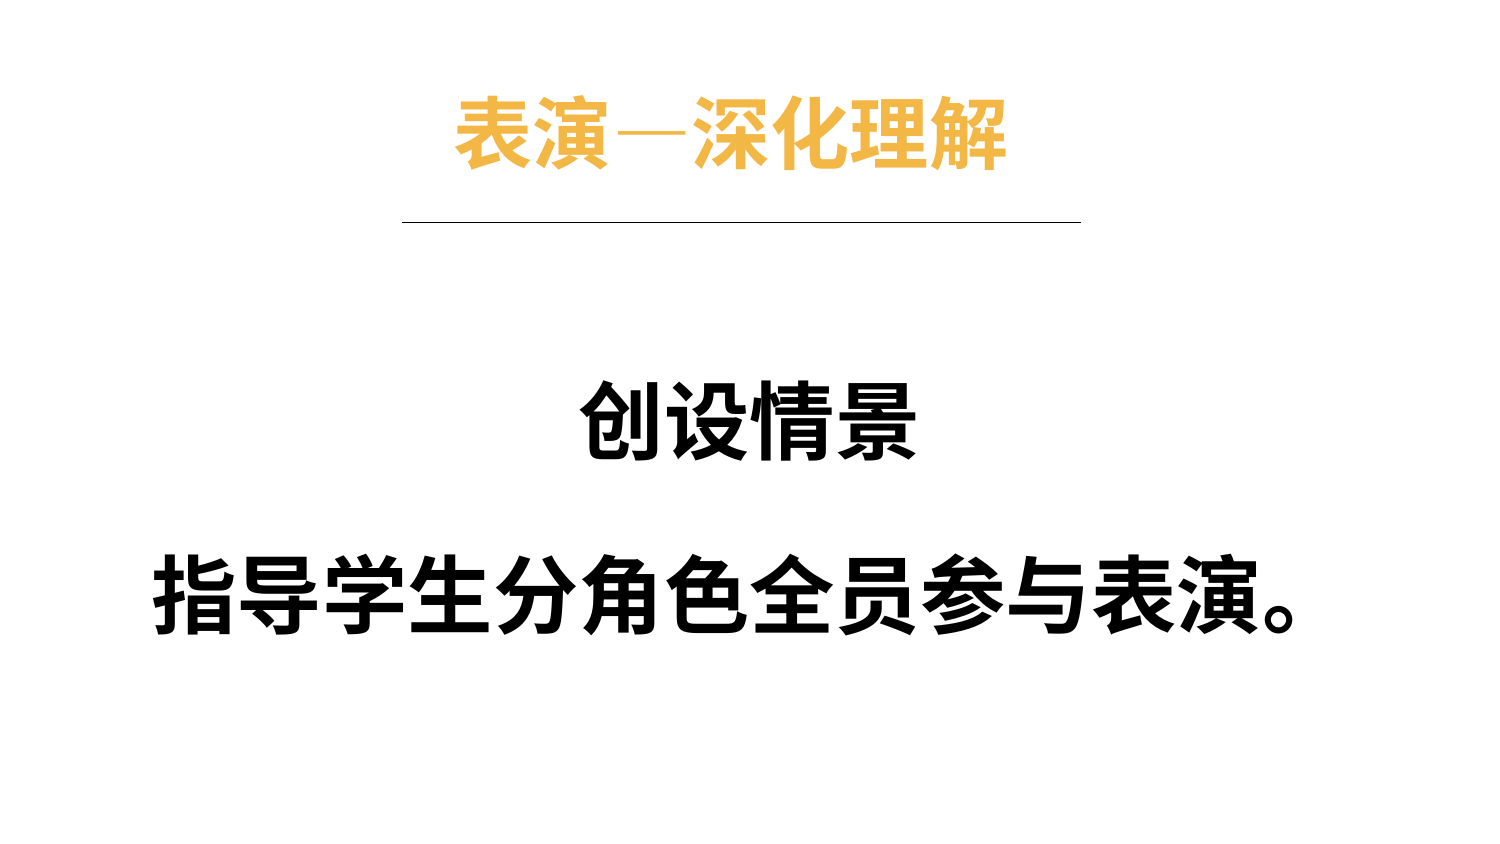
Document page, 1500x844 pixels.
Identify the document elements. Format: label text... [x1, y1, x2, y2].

text_box 创设情景 指导学生分角色全员参与表演。 [36, 290, 1464, 651]
text_box 表演—深化理解 [442, 78, 1041, 186]
